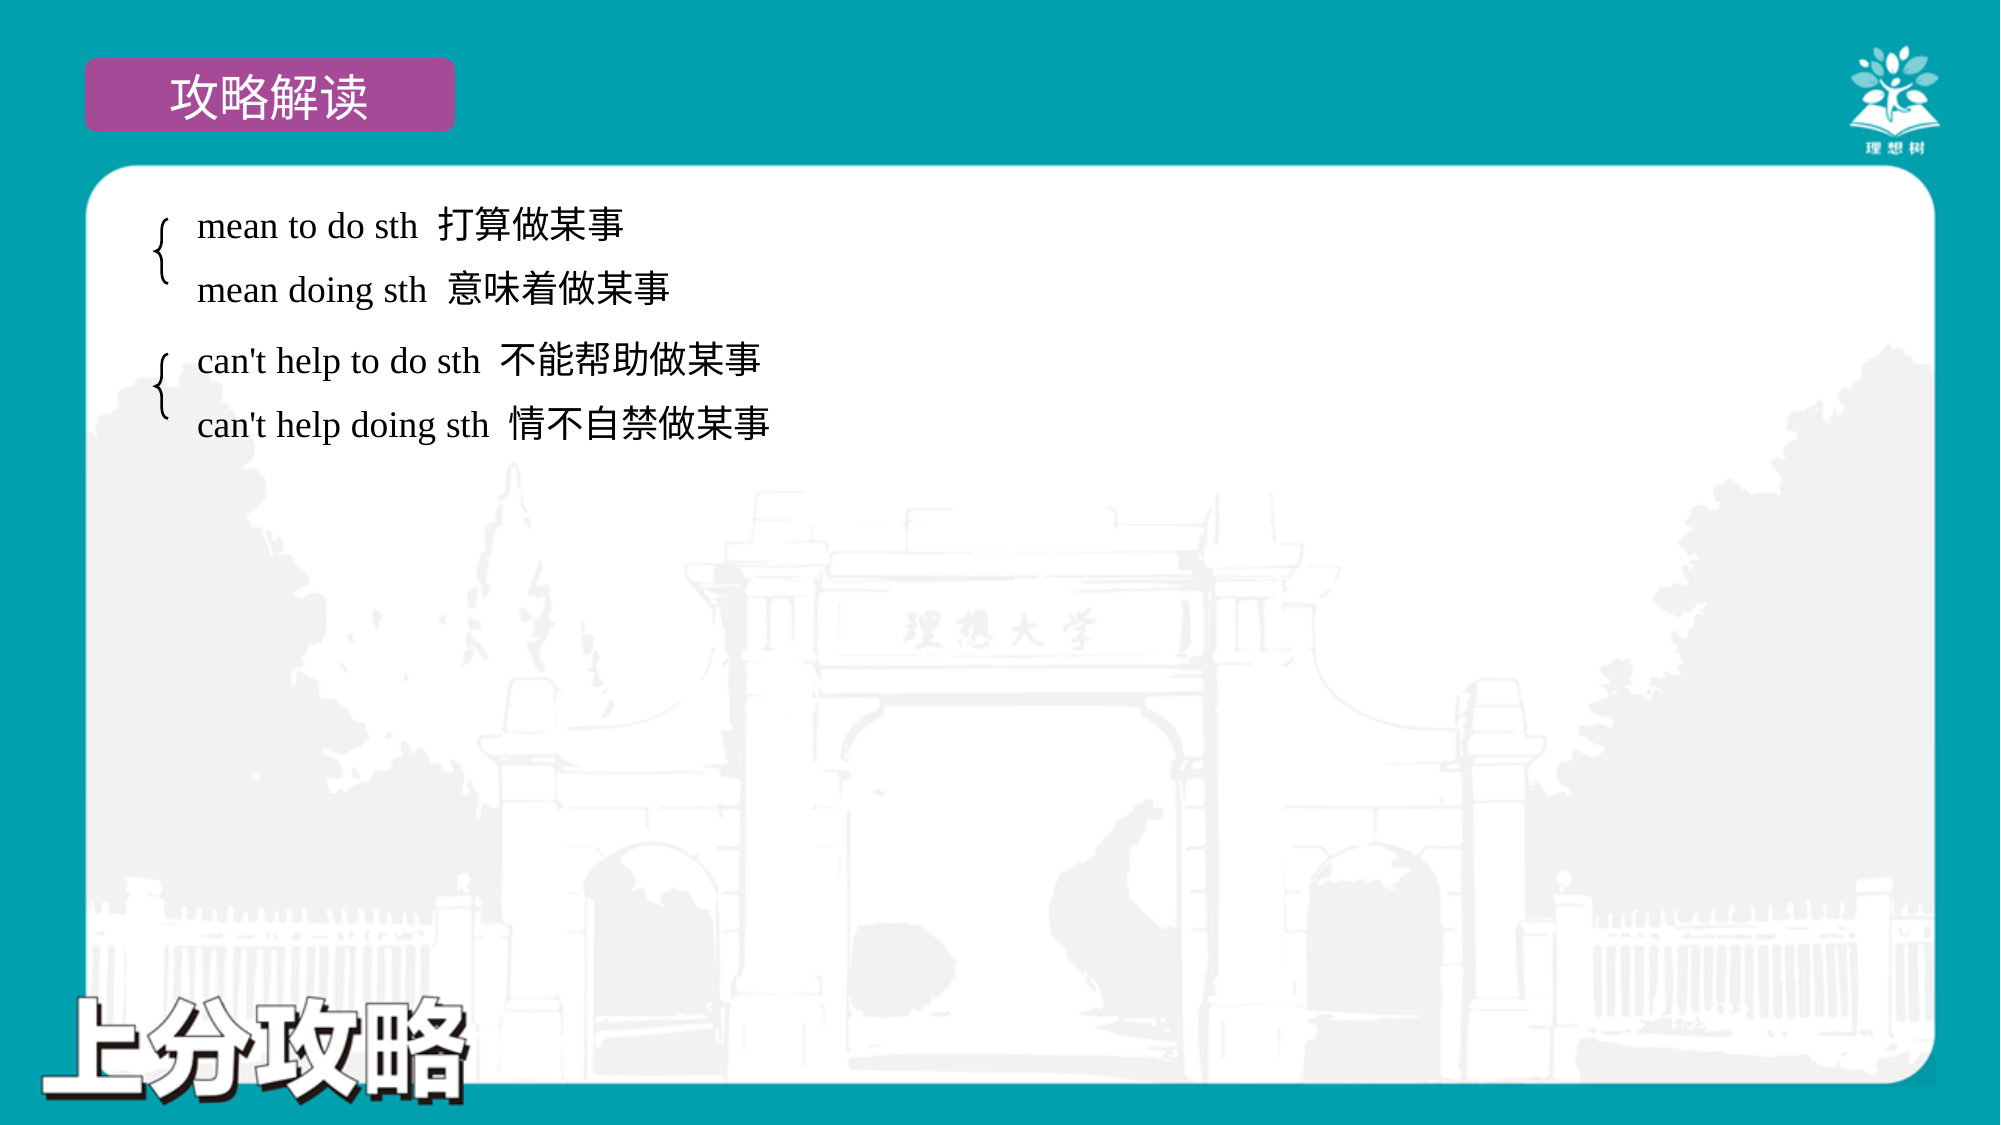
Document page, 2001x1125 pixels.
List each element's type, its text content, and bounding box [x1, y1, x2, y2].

text_box [154, 218, 169, 285]
text_box can't help to do sth 不能帮助做某事 can't help doing sth 情不自禁做某事 [197, 312, 1865, 439]
picture [0, 0, 2000, 1125]
text_box [154, 353, 169, 420]
text_box mean to do sth 打算做某事 mean doing sth 意味着做某事 [197, 177, 1865, 304]
